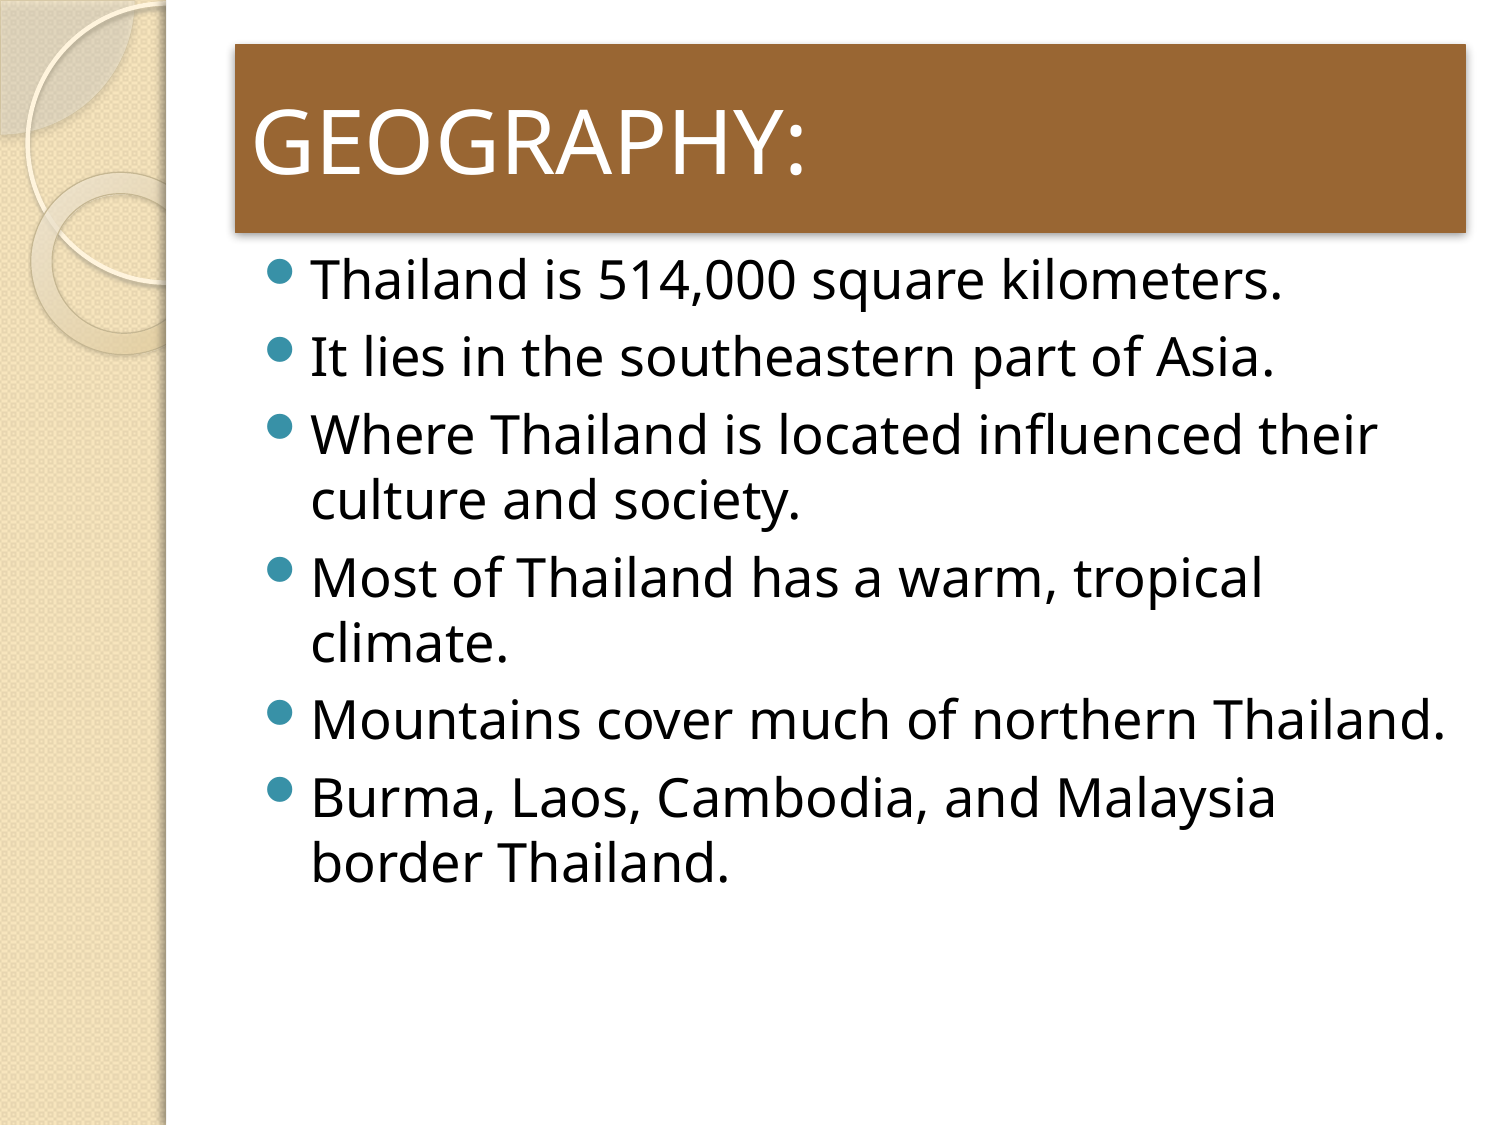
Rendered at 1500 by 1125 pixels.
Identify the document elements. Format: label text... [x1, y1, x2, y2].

list Thailand is 514,000 square kilometers. It lies in the southeastern part of Asia. Where Thailand is located influenced their culture and society. Most of Thailand has a warm, tropical climate. Mountains cover much of northern Thailand. Burma, Laos, Cambodia, and Malaysia border Thailand. [235, 237, 1466, 1025]
title GEOGRAPHY: [235, 44, 1466, 233]
